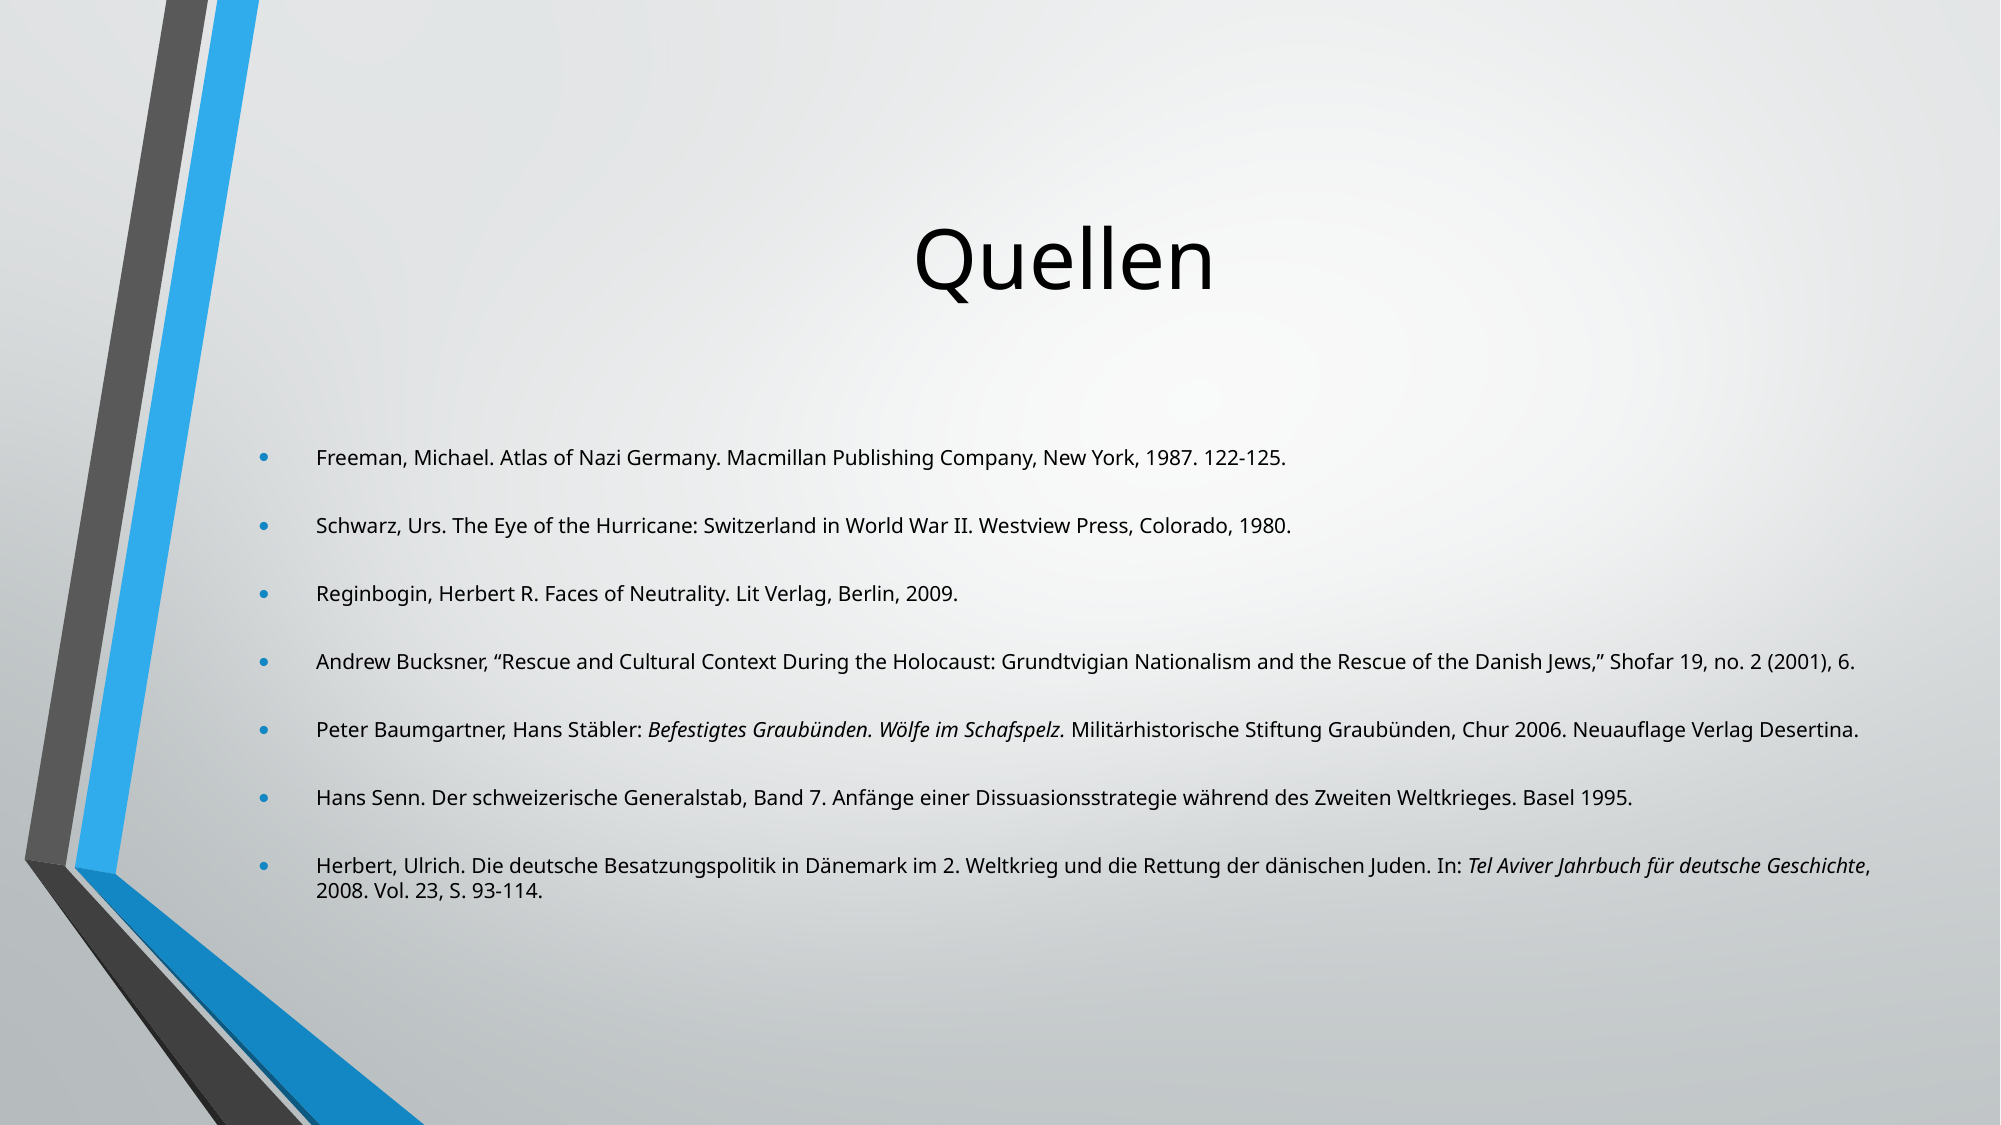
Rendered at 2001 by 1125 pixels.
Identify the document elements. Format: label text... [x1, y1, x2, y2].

list Freeman, Michael. Atlas of Nazi Germany. Macmillan Publishing Company, New York, 1987. 122-125. Schwarz, Urs. The Eye of the Hurricane: Switzerland in World War II. Westview Press, Colorado, 1980. Reginbogin, Herbert R. Faces of Neutrality. Lit Verlag, Berlin, 2009. Andrew Bucksner, “Rescue and Cultural Context During the Holocaust: Grundtvigian Nationalism and the Rescue of the Danish Jews,” Shofar 19, no. 2 (2001), 6. Peter Baumgartner, Hans Stäbler: Befestigtes Graubünden. Wölfe im Schafspelz. Militärhistorische Stiftung Graubünden, Chur 2006. Neuauflage Verlag Desertina. Hans Senn. Der schweizerische Generalstab, Band 7. Anfänge einer Dissuasionsstrategie während des Zweiten Weltkrieges. Basel 1995. Herbert, Ulrich. Die deutsche Besatzungspolitik in Dänemark im 2. Weltkrieg und die Rettung der dänischen Juden. In: Tel Aviver Jahrbuch für deutsche Geschichte, 2008. Vol. 23, S. 93-114. [243, 437, 1887, 950]
title Quellen [243, 112, 1887, 400]
